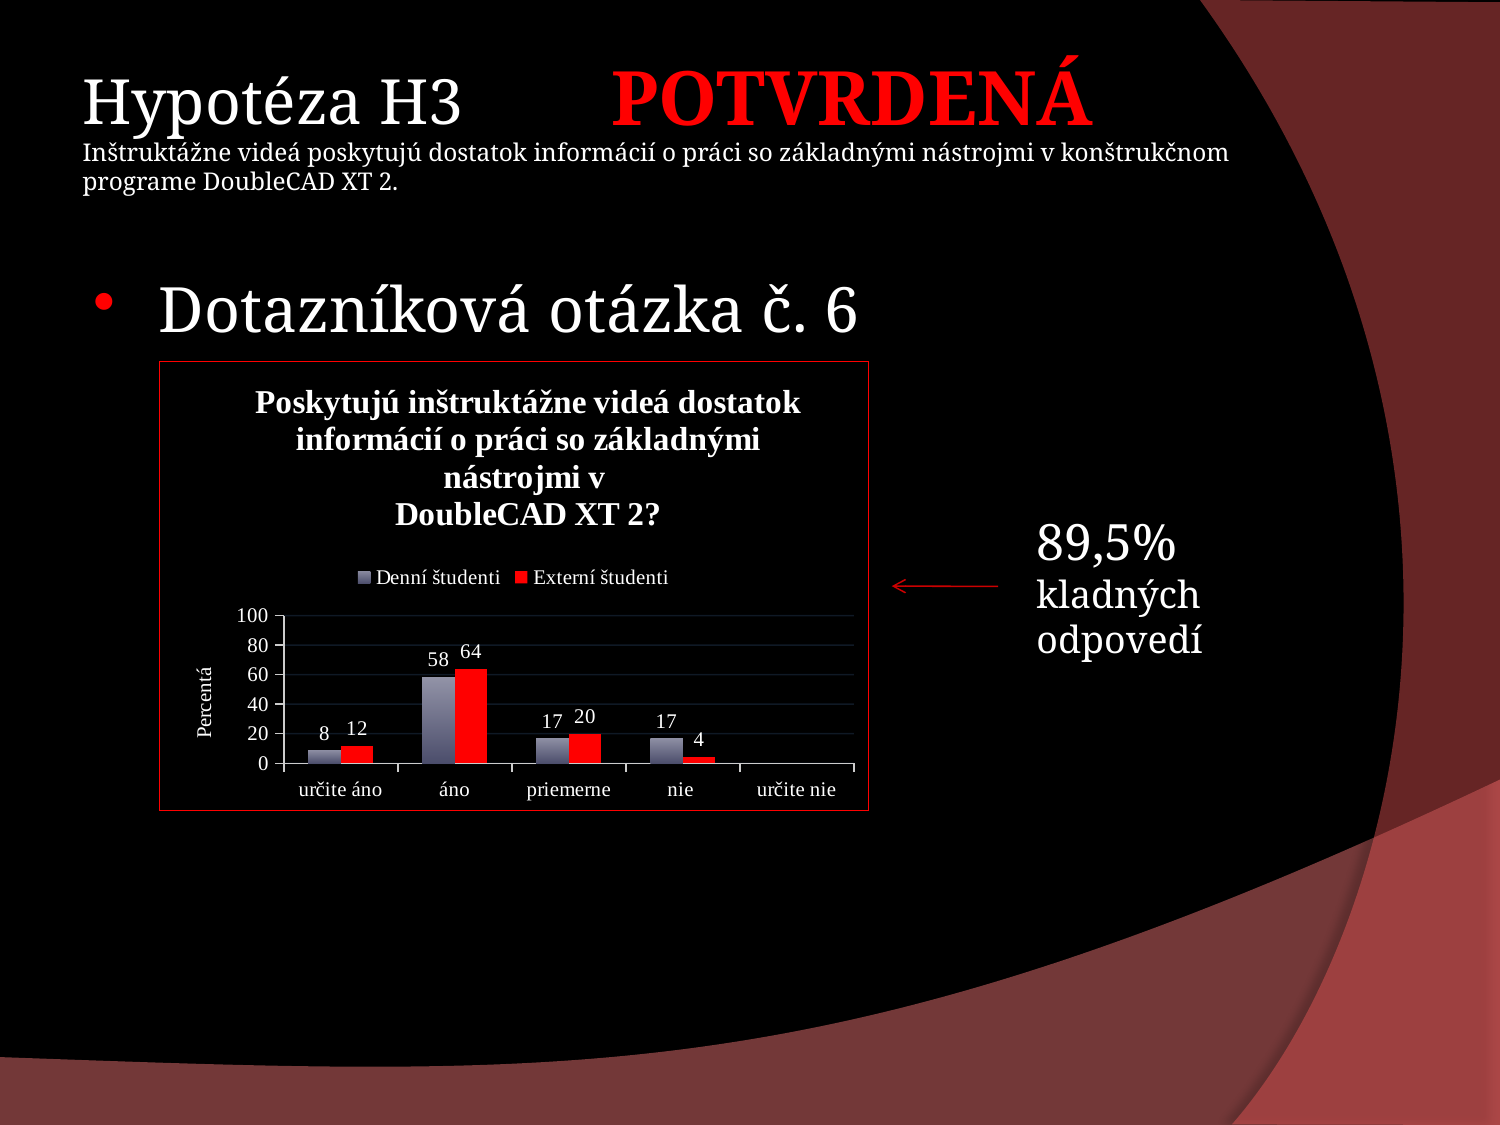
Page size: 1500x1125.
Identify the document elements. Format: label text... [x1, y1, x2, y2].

text_box POTVRDENÁ [596, 42, 1140, 193]
text_box 89,5% kladných odpovedí [1021, 503, 1270, 669]
list Dotazníková otázka č. 6 [75, 262, 1300, 1005]
title Hypotéza H3 Inštruktážne videá poskytujú dostatok informácií o práci so základnými nástrojmi v konštrukčnom programe DoubleCAD XT 2. [75, 54, 1300, 233]
chart [159, 361, 869, 811]
